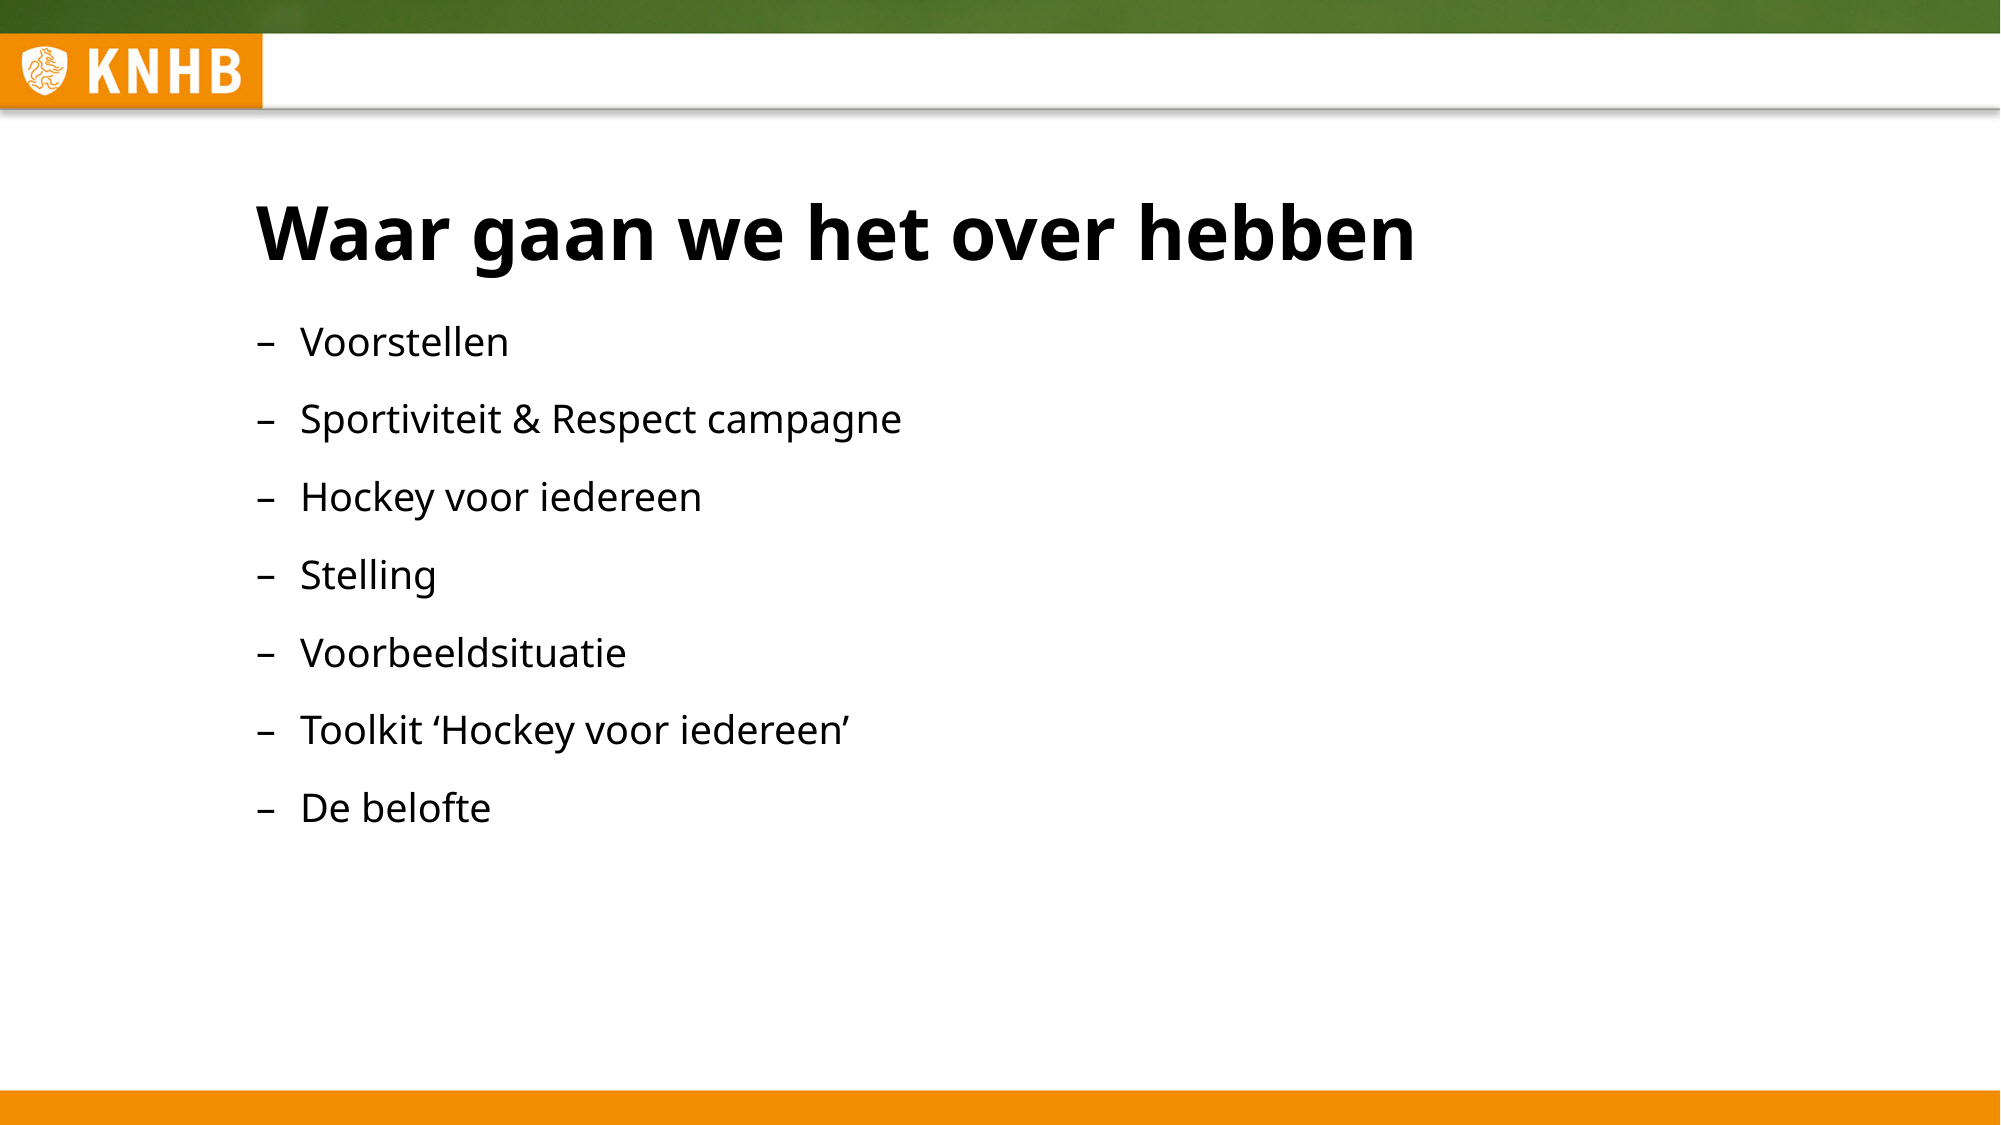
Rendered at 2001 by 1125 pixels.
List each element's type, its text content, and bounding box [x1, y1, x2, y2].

picture [0, 0, 2001, 1125]
list Voorstellen Sportiviteit & Respect campagne Hockey voor iedereen Stelling Voorbeeldsituatie Toolkit ‘Hockey voor iedereen’ De belofte [241, 299, 1817, 1014]
title Waar gaan we het over hebben [241, 172, 1817, 299]
